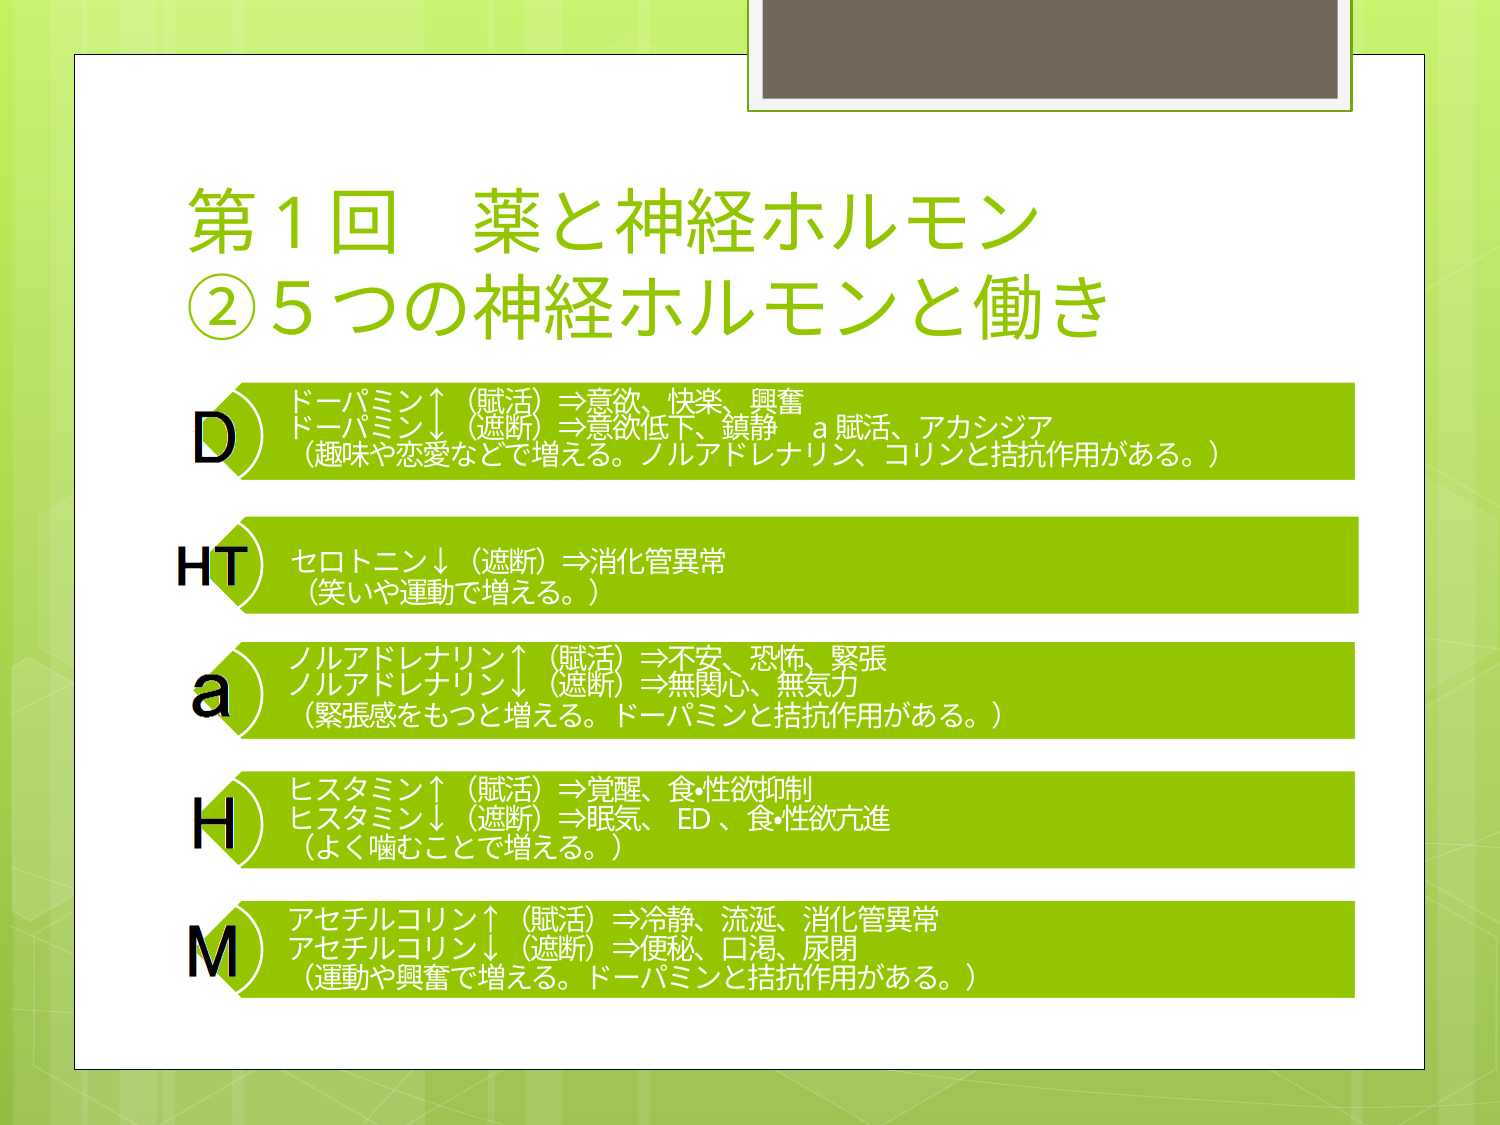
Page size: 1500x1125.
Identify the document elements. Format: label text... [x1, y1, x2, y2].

title 第1回 薬と神経ホルモン ②５つの神経ホルモンと働き [171, 168, 1324, 357]
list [135, 380, 1412, 1000]
